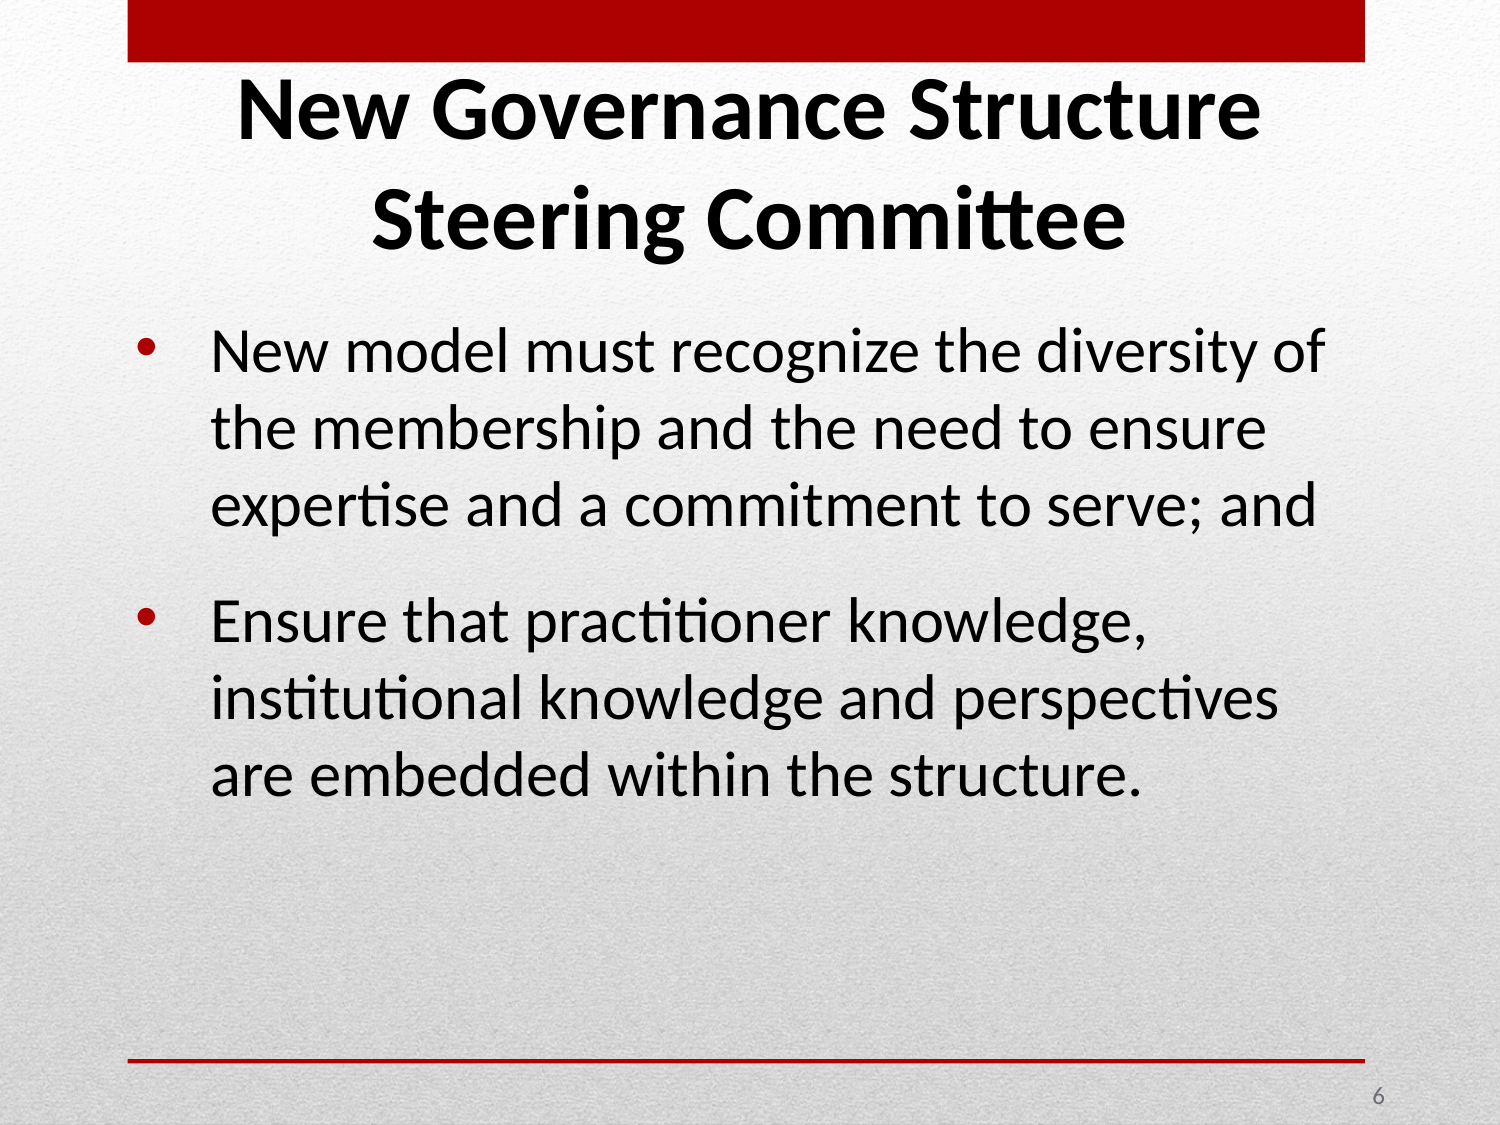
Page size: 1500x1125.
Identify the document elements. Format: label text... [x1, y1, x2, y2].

list New model must recognize the diversity of the membership and the need to ensure expertise and a commitment to serve; and Ensure that practitioner knowledge, institutional knowledge and perspectives are embedded within the structure. [120, 299, 1358, 938]
text_box New Governance Structure Steering Committee [0, 59, 1500, 255]
slide_number 6 [1275, 1065, 1400, 1125]
